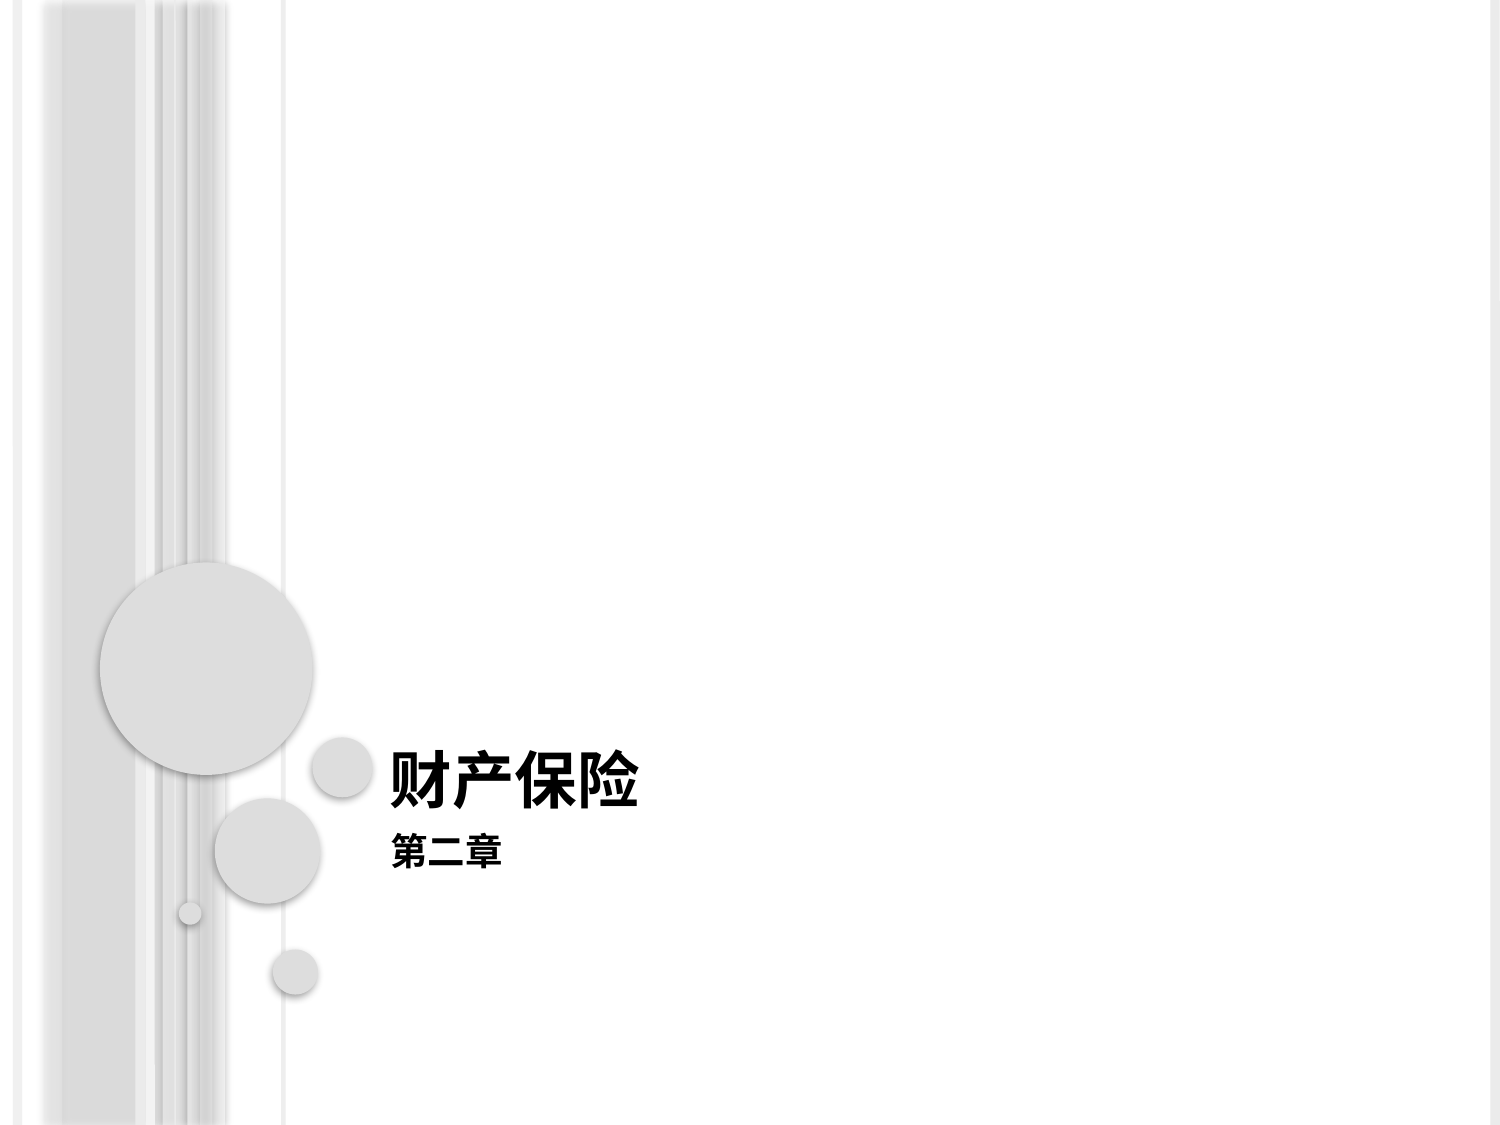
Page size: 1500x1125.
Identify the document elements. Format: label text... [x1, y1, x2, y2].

subtitle 第二章 [374, 820, 1388, 1047]
title 财产保险 [375, 512, 1388, 820]
